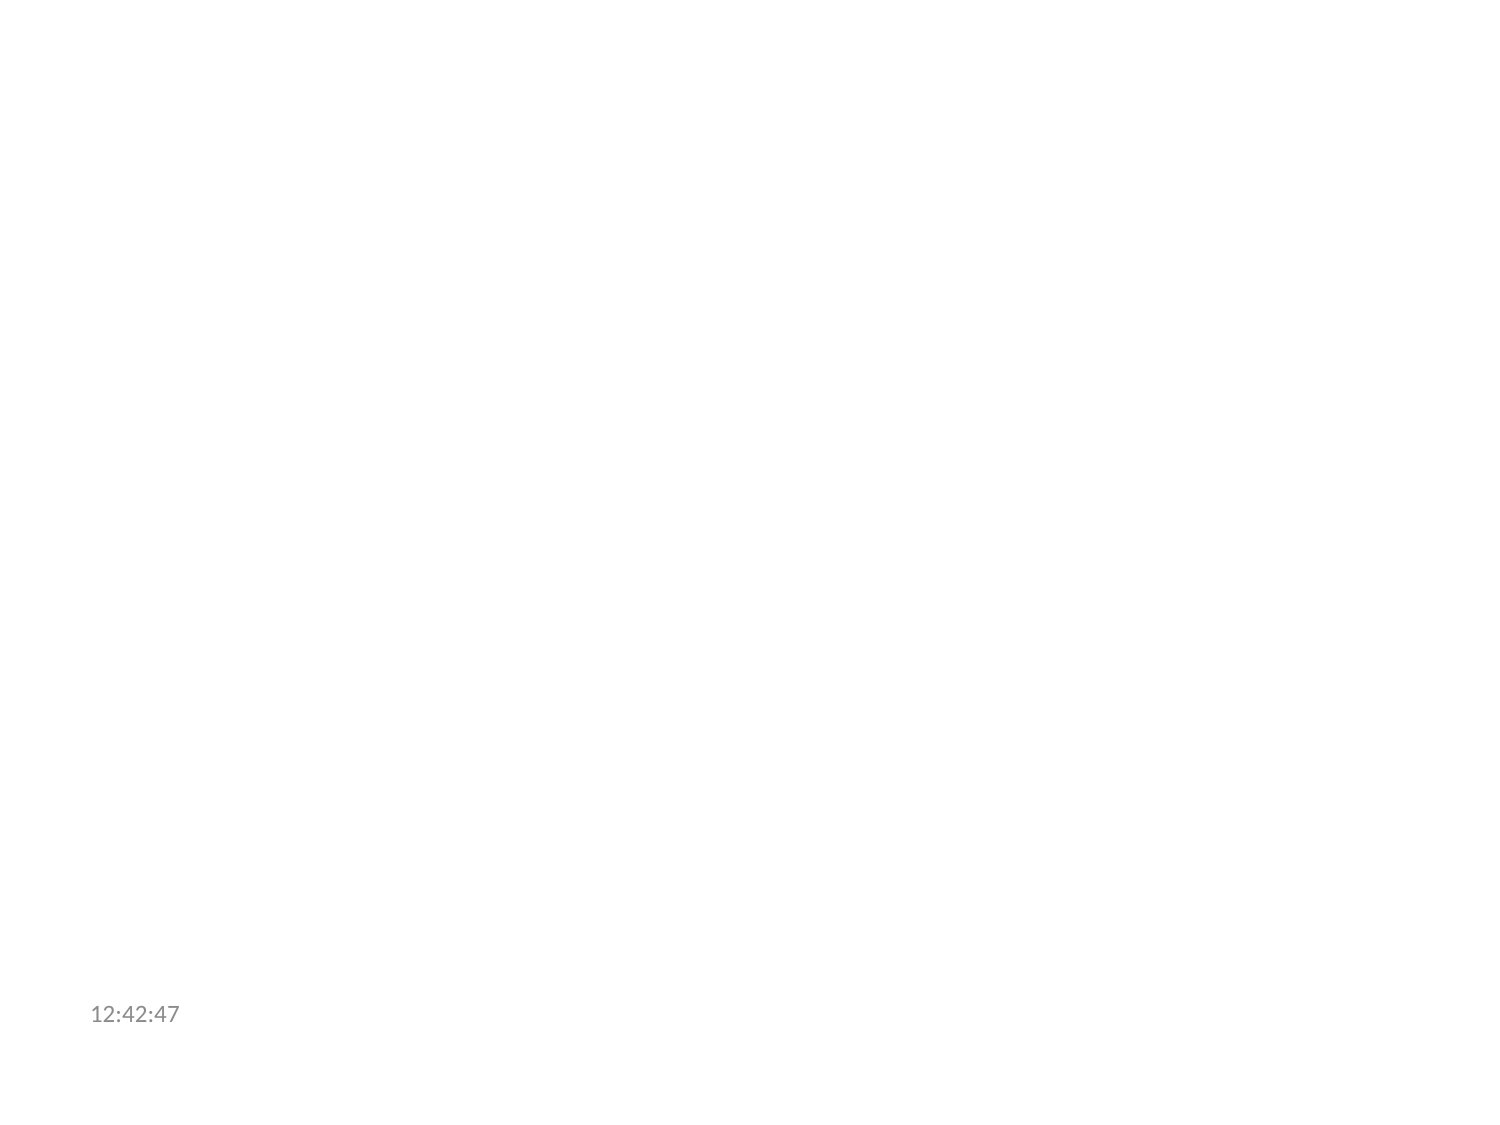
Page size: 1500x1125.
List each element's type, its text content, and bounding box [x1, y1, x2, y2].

text_box 15:35:09 [75, 982, 425, 1043]
